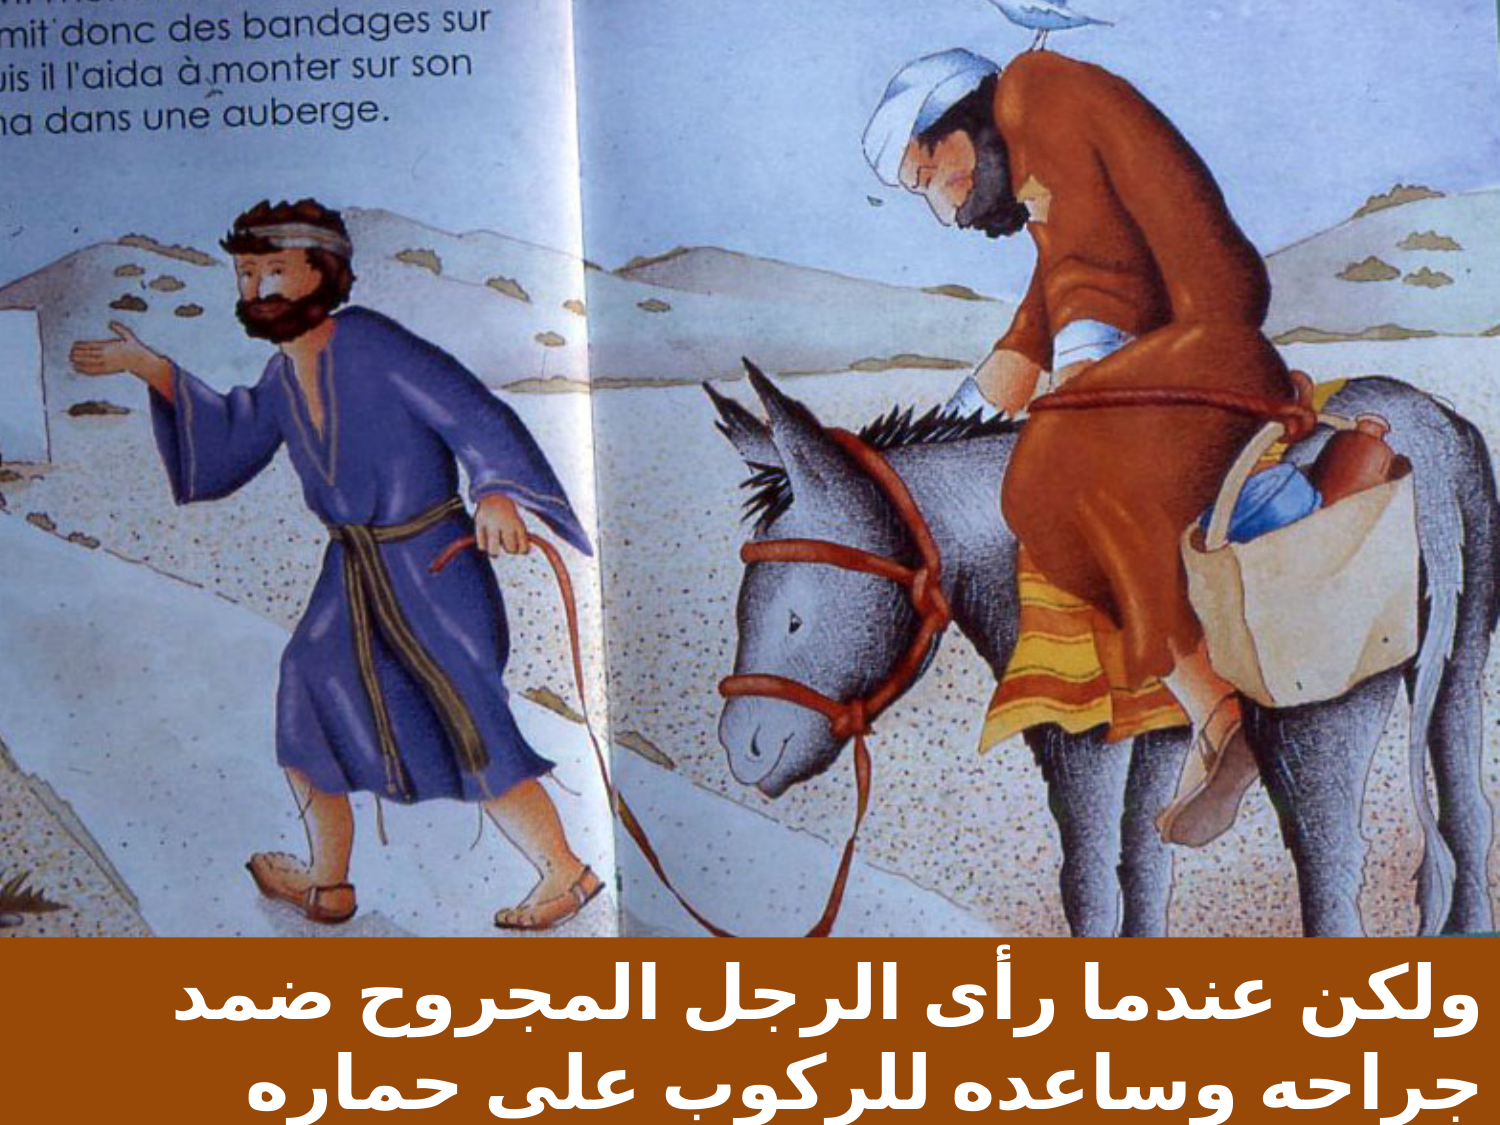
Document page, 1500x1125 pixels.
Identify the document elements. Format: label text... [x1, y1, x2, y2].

text_box ولكن عندما رأى الرجل المجروح ضمد جراحه وساعده للركوب على حماره واصطحبه الى الفندق [0, 946, 1500, 1125]
picture [0, 0, 1500, 938]
